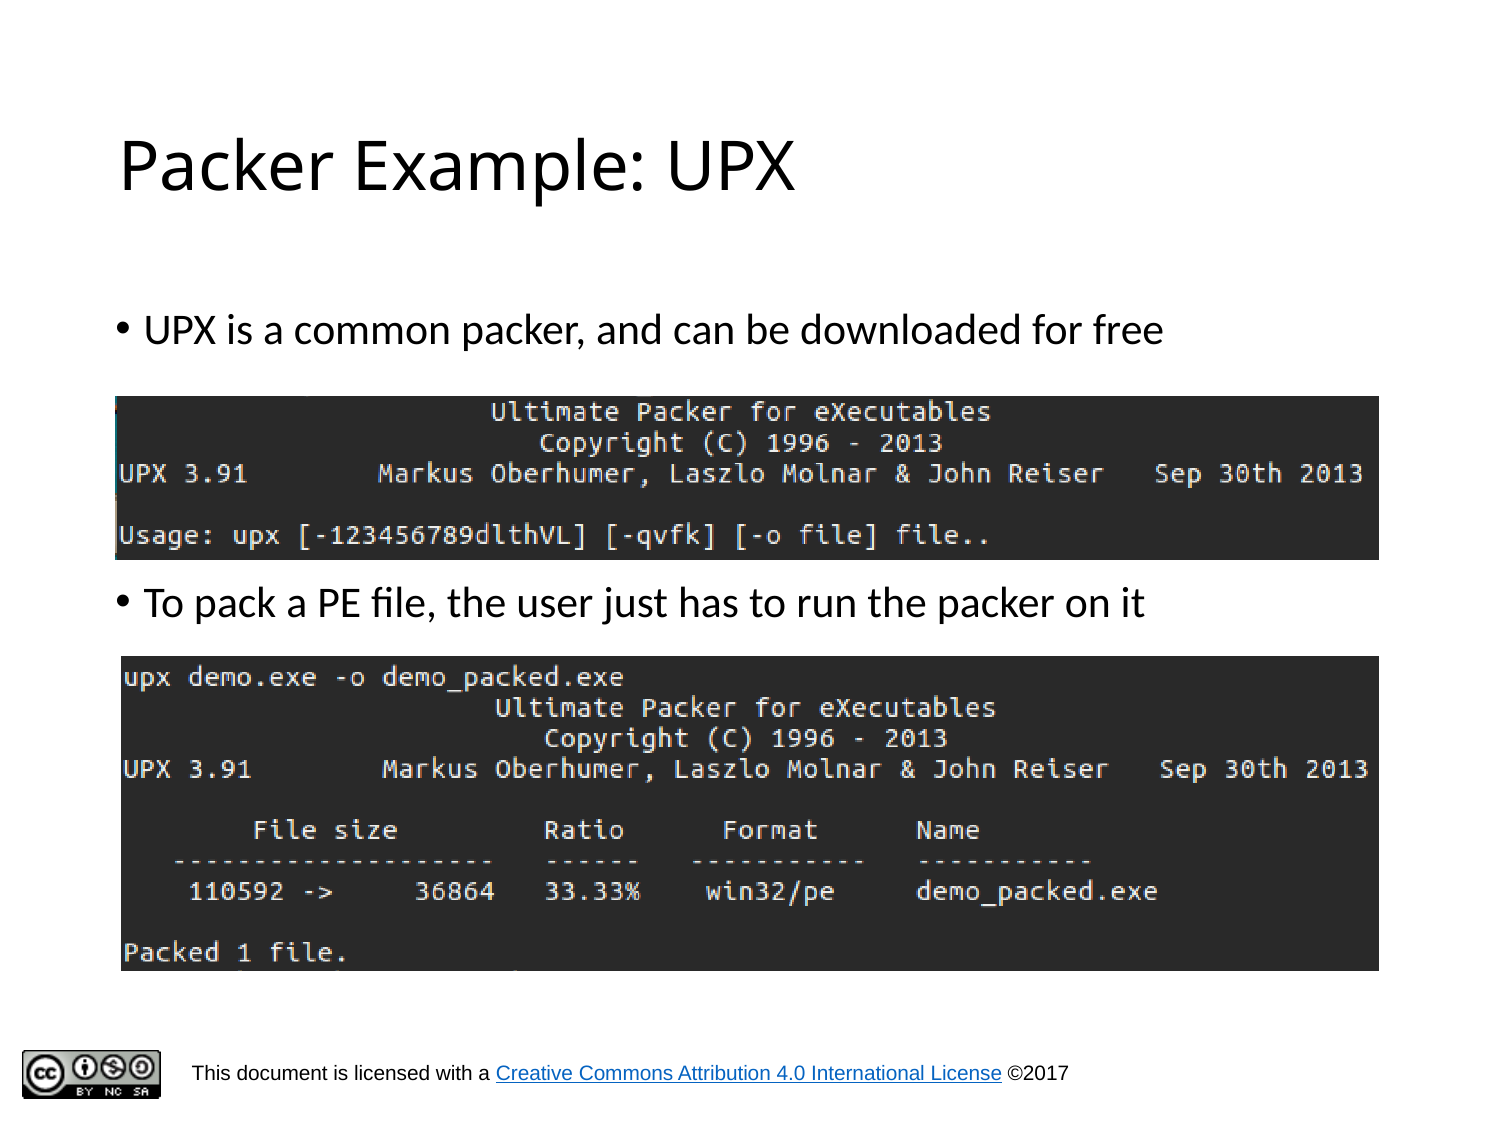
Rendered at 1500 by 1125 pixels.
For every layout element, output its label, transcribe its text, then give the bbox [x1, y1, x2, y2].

list UPX is a common packer, and can be downloaded for free To pack a PE file, the user just has to run the packer on it [100, 299, 1395, 1014]
picture [121, 656, 1379, 971]
title Packer Example: UPX [102, 59, 1398, 278]
picture [115, 396, 1379, 560]
picture [22, 1050, 161, 1099]
